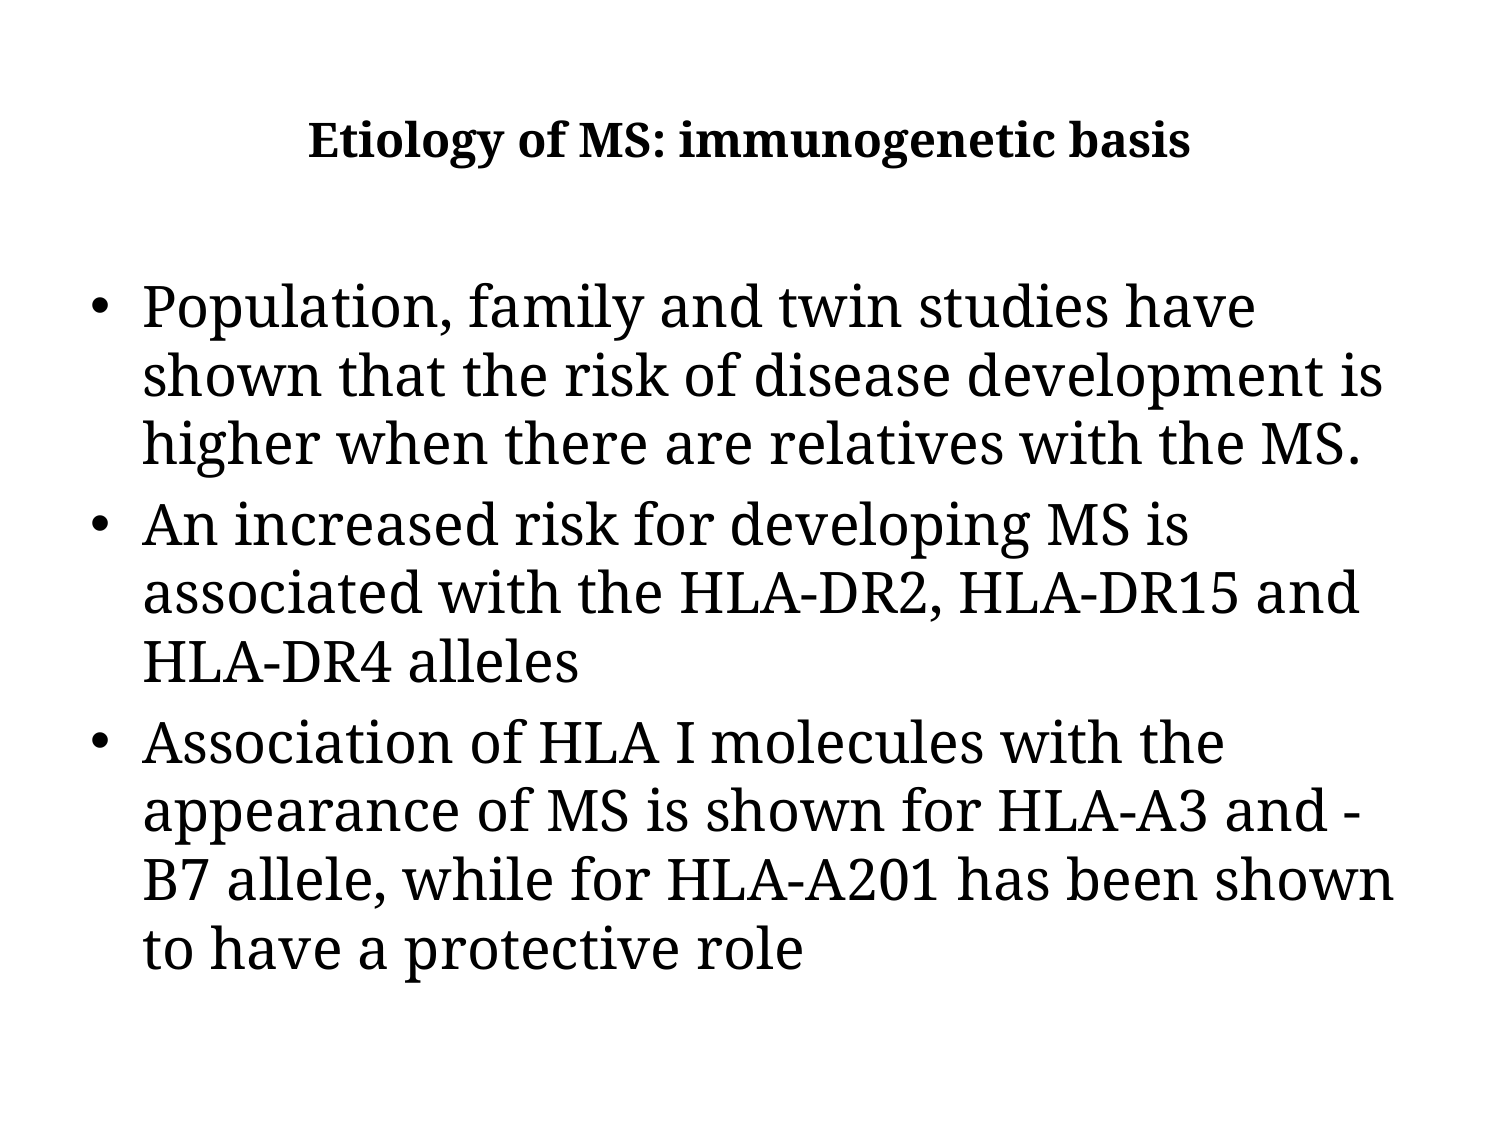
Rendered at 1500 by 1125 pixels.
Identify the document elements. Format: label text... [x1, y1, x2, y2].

title Etiology of MS: immunogenetic basis [75, 45, 1425, 233]
list Population, family and twin studies have shown that the risk of disease development is higher when there are relatives with the MS. An increased risk for developing MS is associated with the HLA-DR2, HLA-DR15 and HLA-DR4 alleles Association of HLA I molecules with the appearance of MS is shown for HLA-A3 and -B7 allele, while for HLA-A201 has been shown to have a protective role [75, 262, 1425, 1005]
